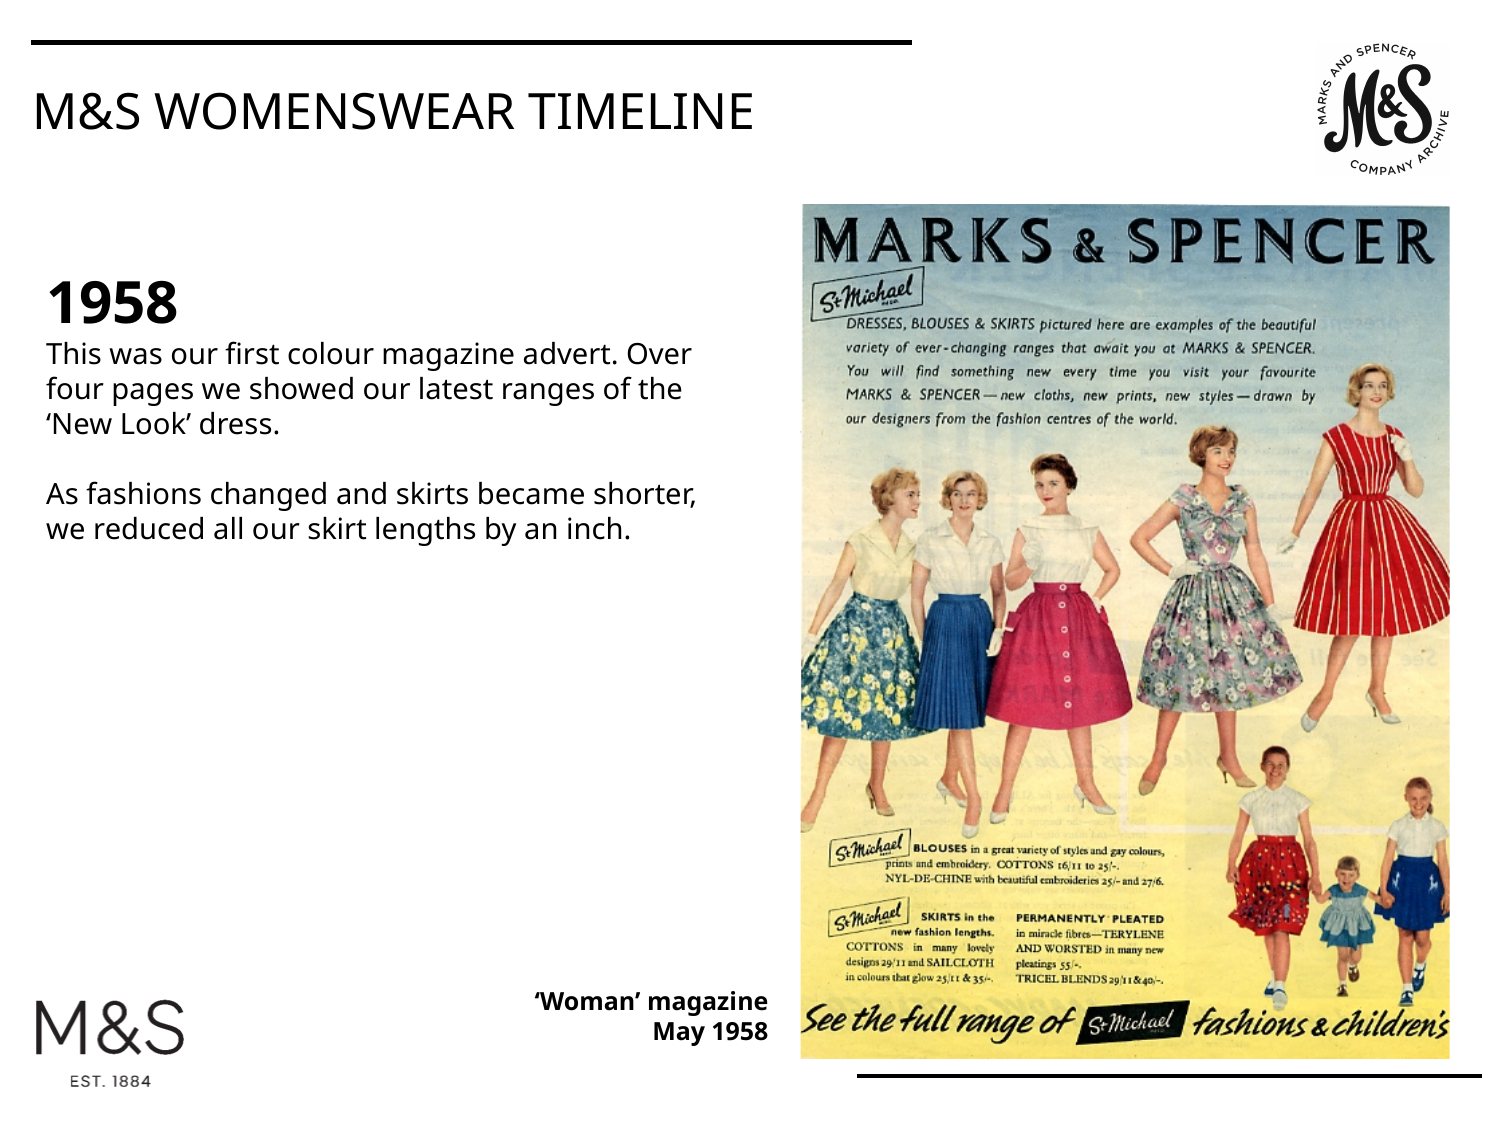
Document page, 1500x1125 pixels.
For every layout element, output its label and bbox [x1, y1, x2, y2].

text_box [17, 42, 1483, 1092]
